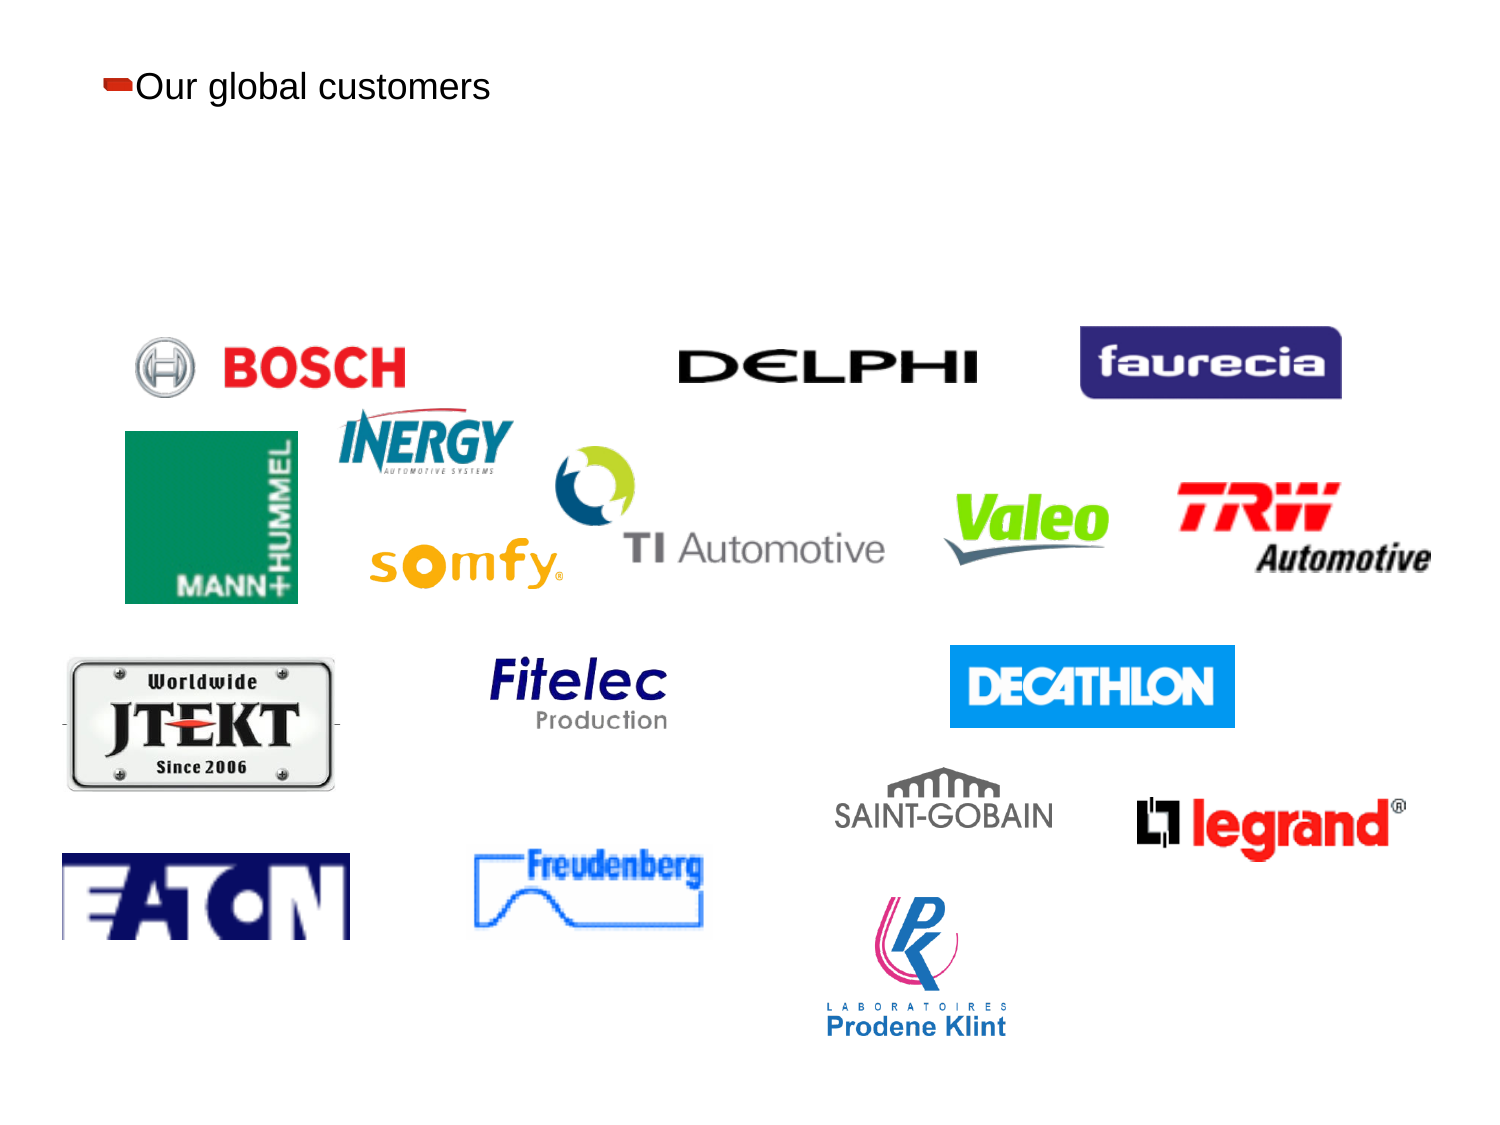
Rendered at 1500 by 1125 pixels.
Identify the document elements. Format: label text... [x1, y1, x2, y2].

text_box Our global customers [87, 54, 1115, 115]
picture [950, 644, 1235, 729]
picture [1137, 797, 1406, 862]
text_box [465, 844, 717, 941]
picture [62, 648, 341, 798]
picture [834, 767, 1053, 828]
picture [1177, 482, 1431, 574]
picture [336, 408, 514, 474]
picture [62, 853, 351, 941]
picture [489, 656, 667, 730]
picture [135, 337, 405, 398]
picture [678, 349, 977, 383]
picture [1080, 326, 1342, 400]
picture [370, 446, 886, 590]
picture [943, 493, 1109, 566]
picture [101, 75, 136, 94]
picture [827, 897, 1006, 1036]
picture [124, 431, 298, 604]
